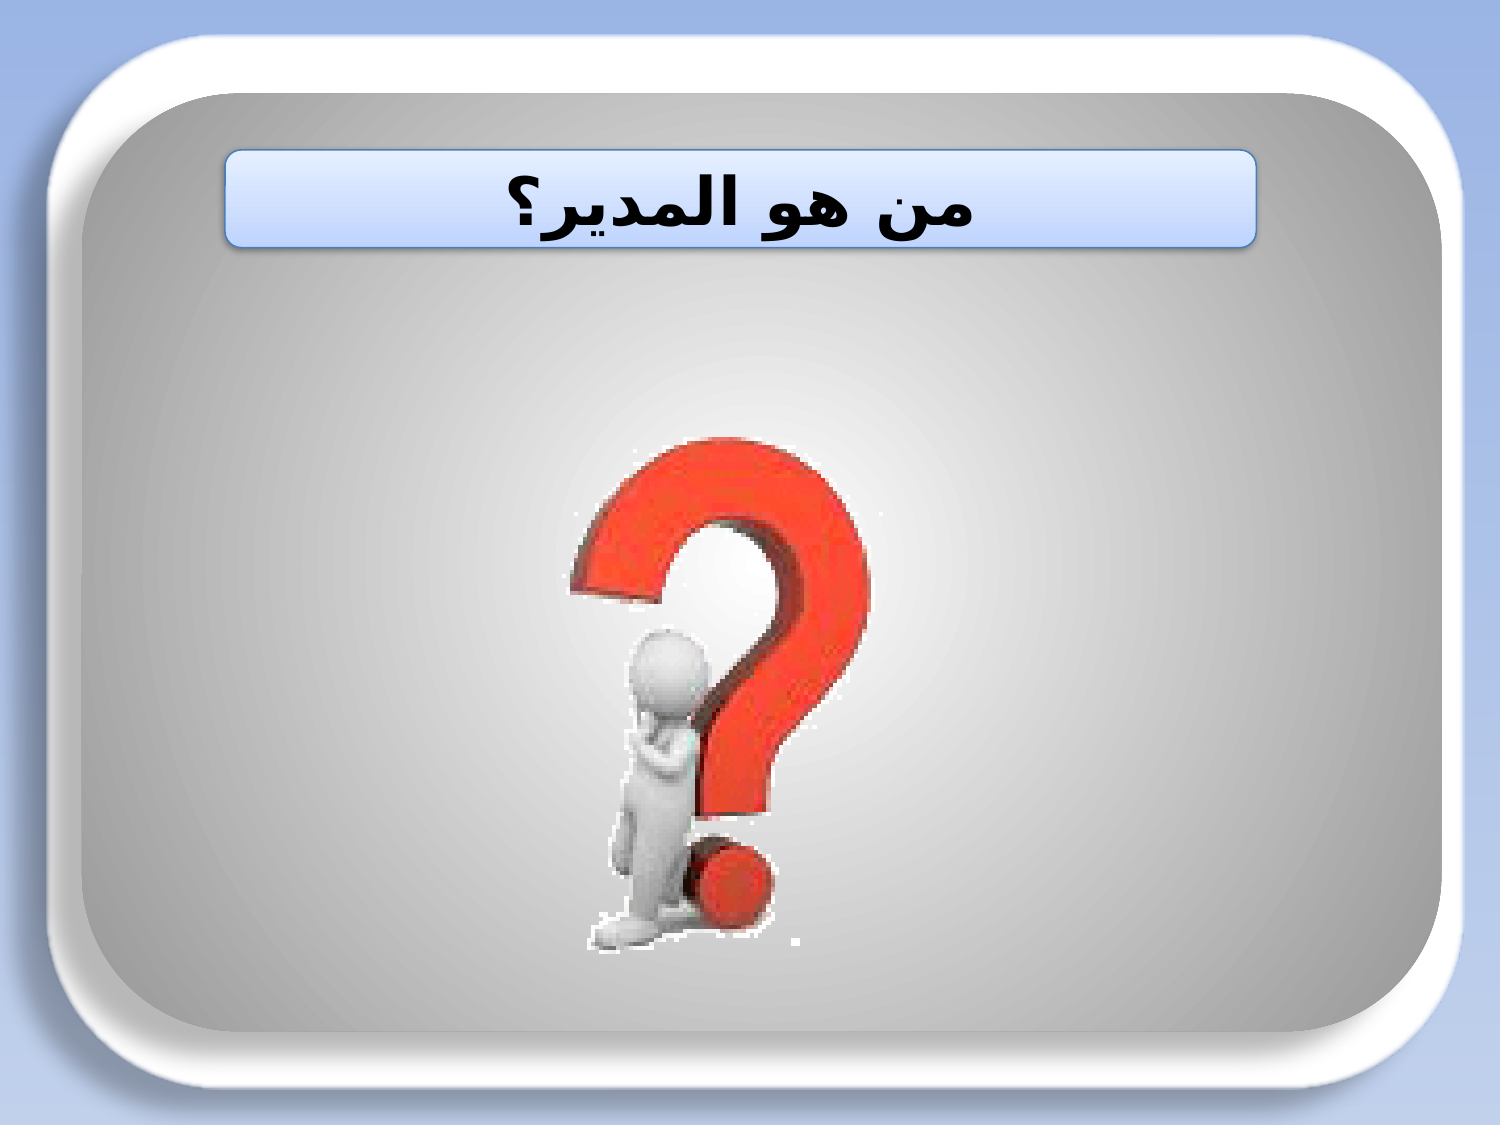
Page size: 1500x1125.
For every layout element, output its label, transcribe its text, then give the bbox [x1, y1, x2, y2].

picture [487, 412, 934, 1010]
text_box [0, 0, 1500, 1125]
text_box [49, 34, 1468, 1089]
text_box [79, 91, 1444, 1034]
text_box من هو المدير؟ [224, 149, 1258, 249]
